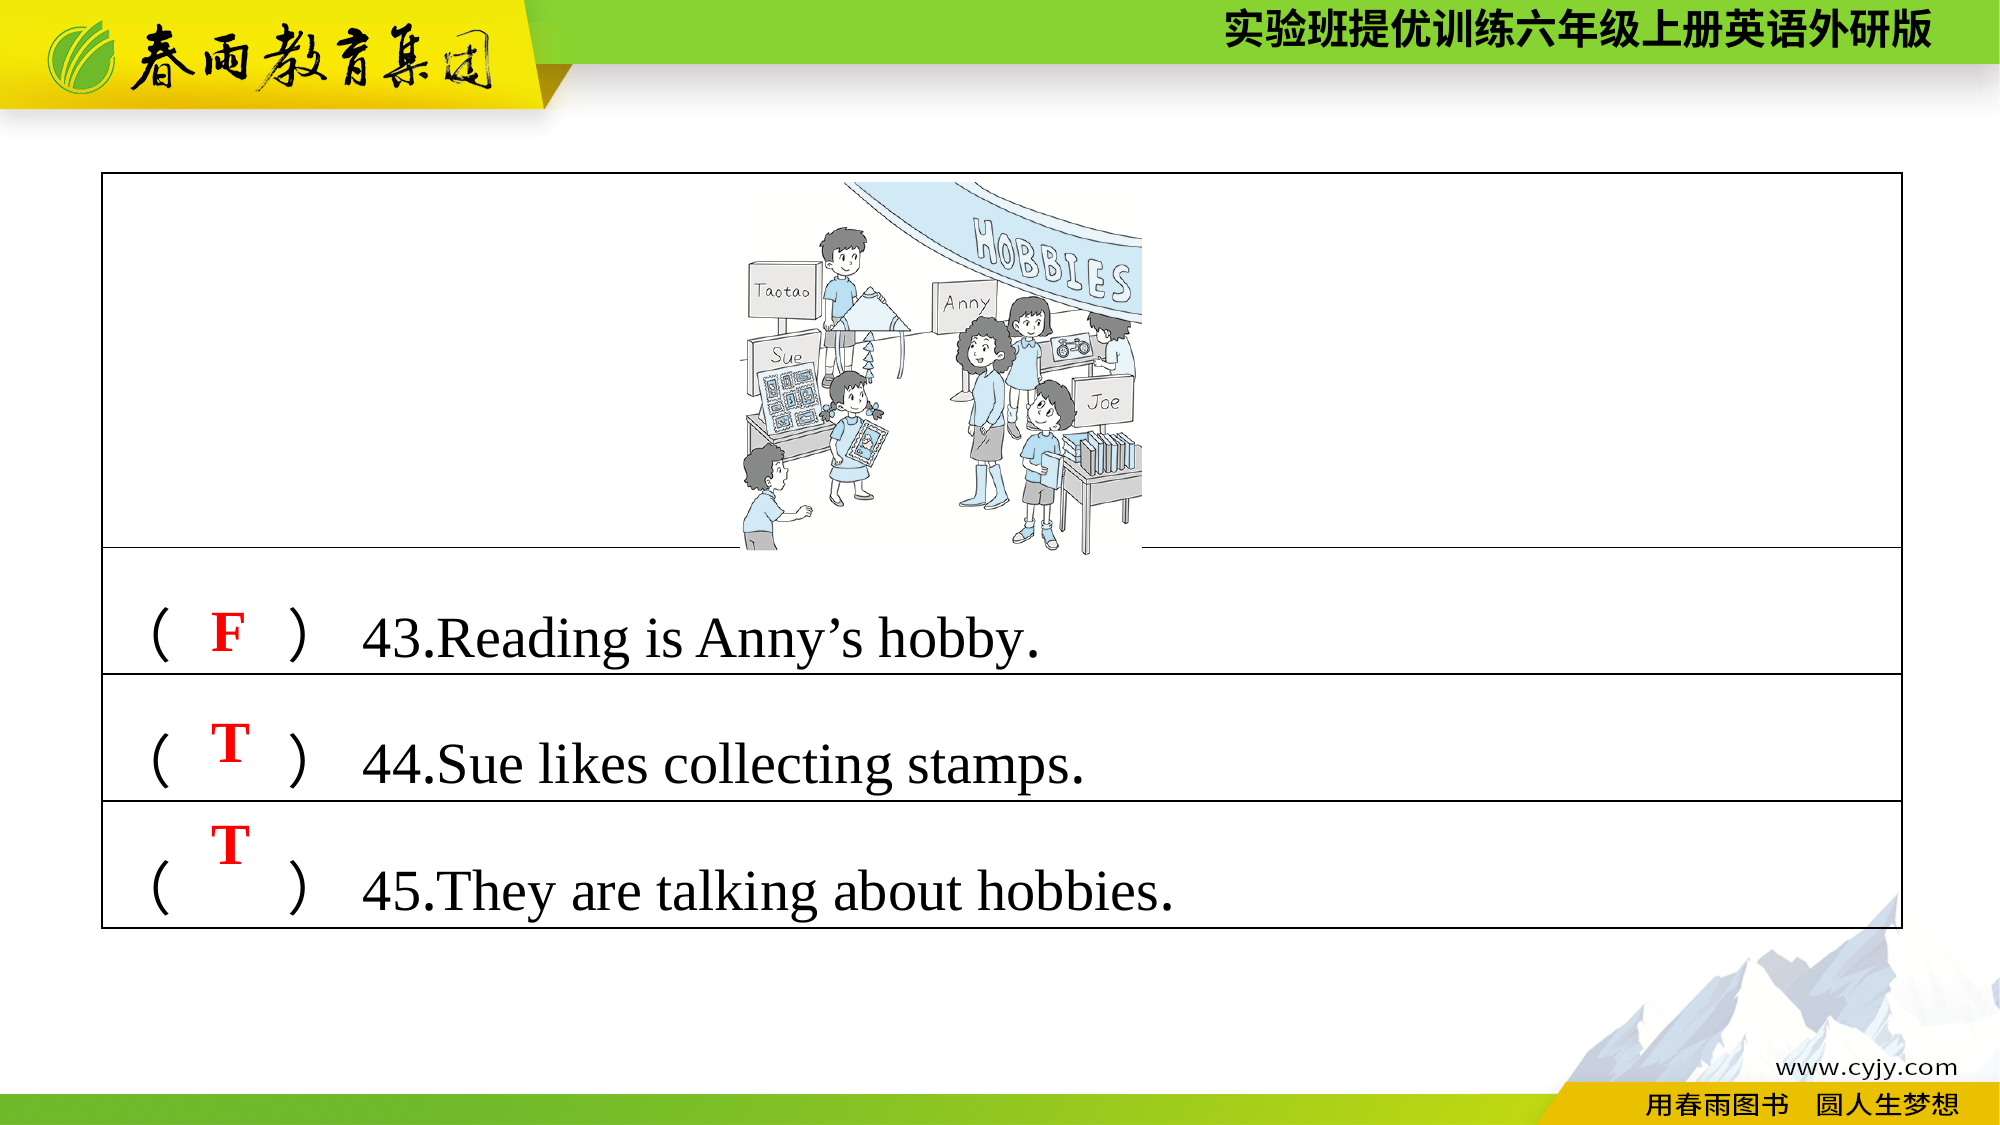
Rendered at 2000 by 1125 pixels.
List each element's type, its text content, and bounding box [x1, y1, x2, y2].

table_cell （ ）45.They are talking about hobbies. [103, 802, 1901, 927]
table_cell （ ）43.Reading is Anny’s hobby. [103, 548, 1901, 673]
text_box F [197, 586, 263, 671]
picture [0, 0, 2000, 1125]
table_cell （ ）44.Sue likes collecting stamps. [103, 675, 1901, 800]
table_header [103, 174, 1901, 547]
text_box T [197, 696, 266, 782]
text_box T [197, 799, 266, 884]
